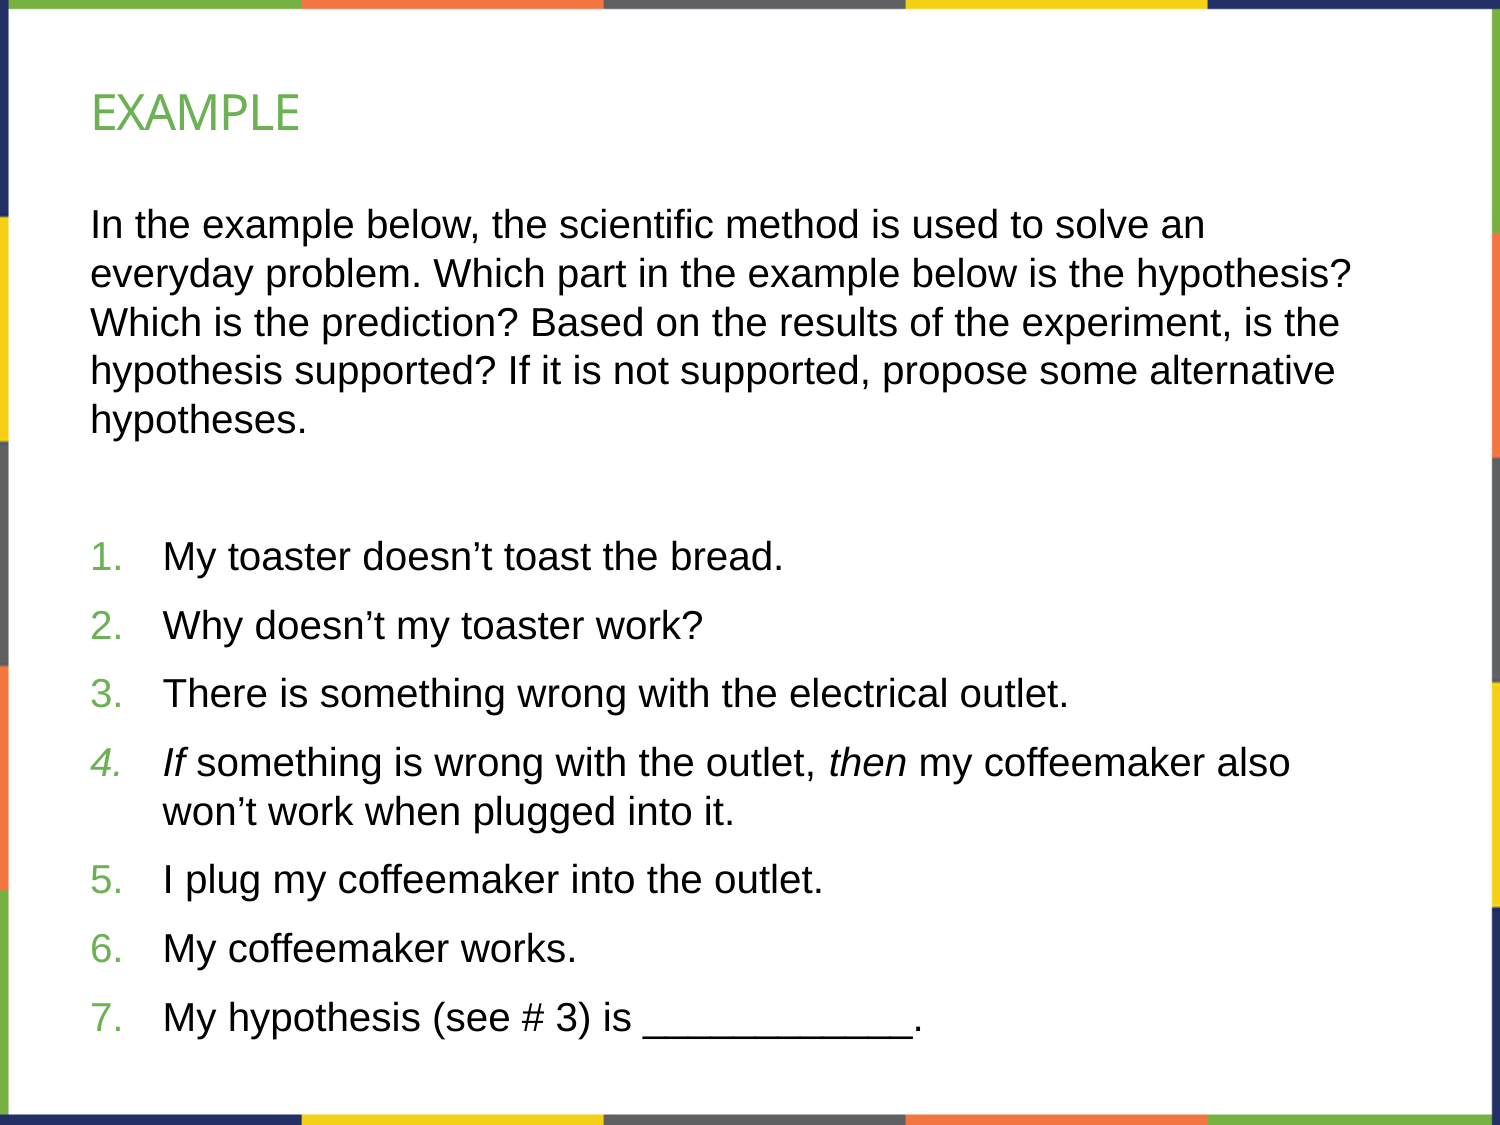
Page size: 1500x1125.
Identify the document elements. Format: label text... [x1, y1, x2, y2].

picture [0, 0, 1500, 1125]
list In the example below, the scientific method is used to solve an everyday problem. Which part in the example below is the hypothesis? Which is the prediction? Based on the results of the experiment, is the hypothesis supported? If it is not supported, propose some alternative hypotheses. My toaster doesn’t toast the bread. Why doesn’t my toaster work? There is something wrong with the electrical outlet. If something is wrong with the outlet, then my coffeemaker also won’t work when plugged into it. I plug my coffeemaker into the outlet. My coffeemaker works. My hypothesis (see # 3) is ____________. [75, 190, 1398, 1054]
title example [75, 39, 1398, 148]
